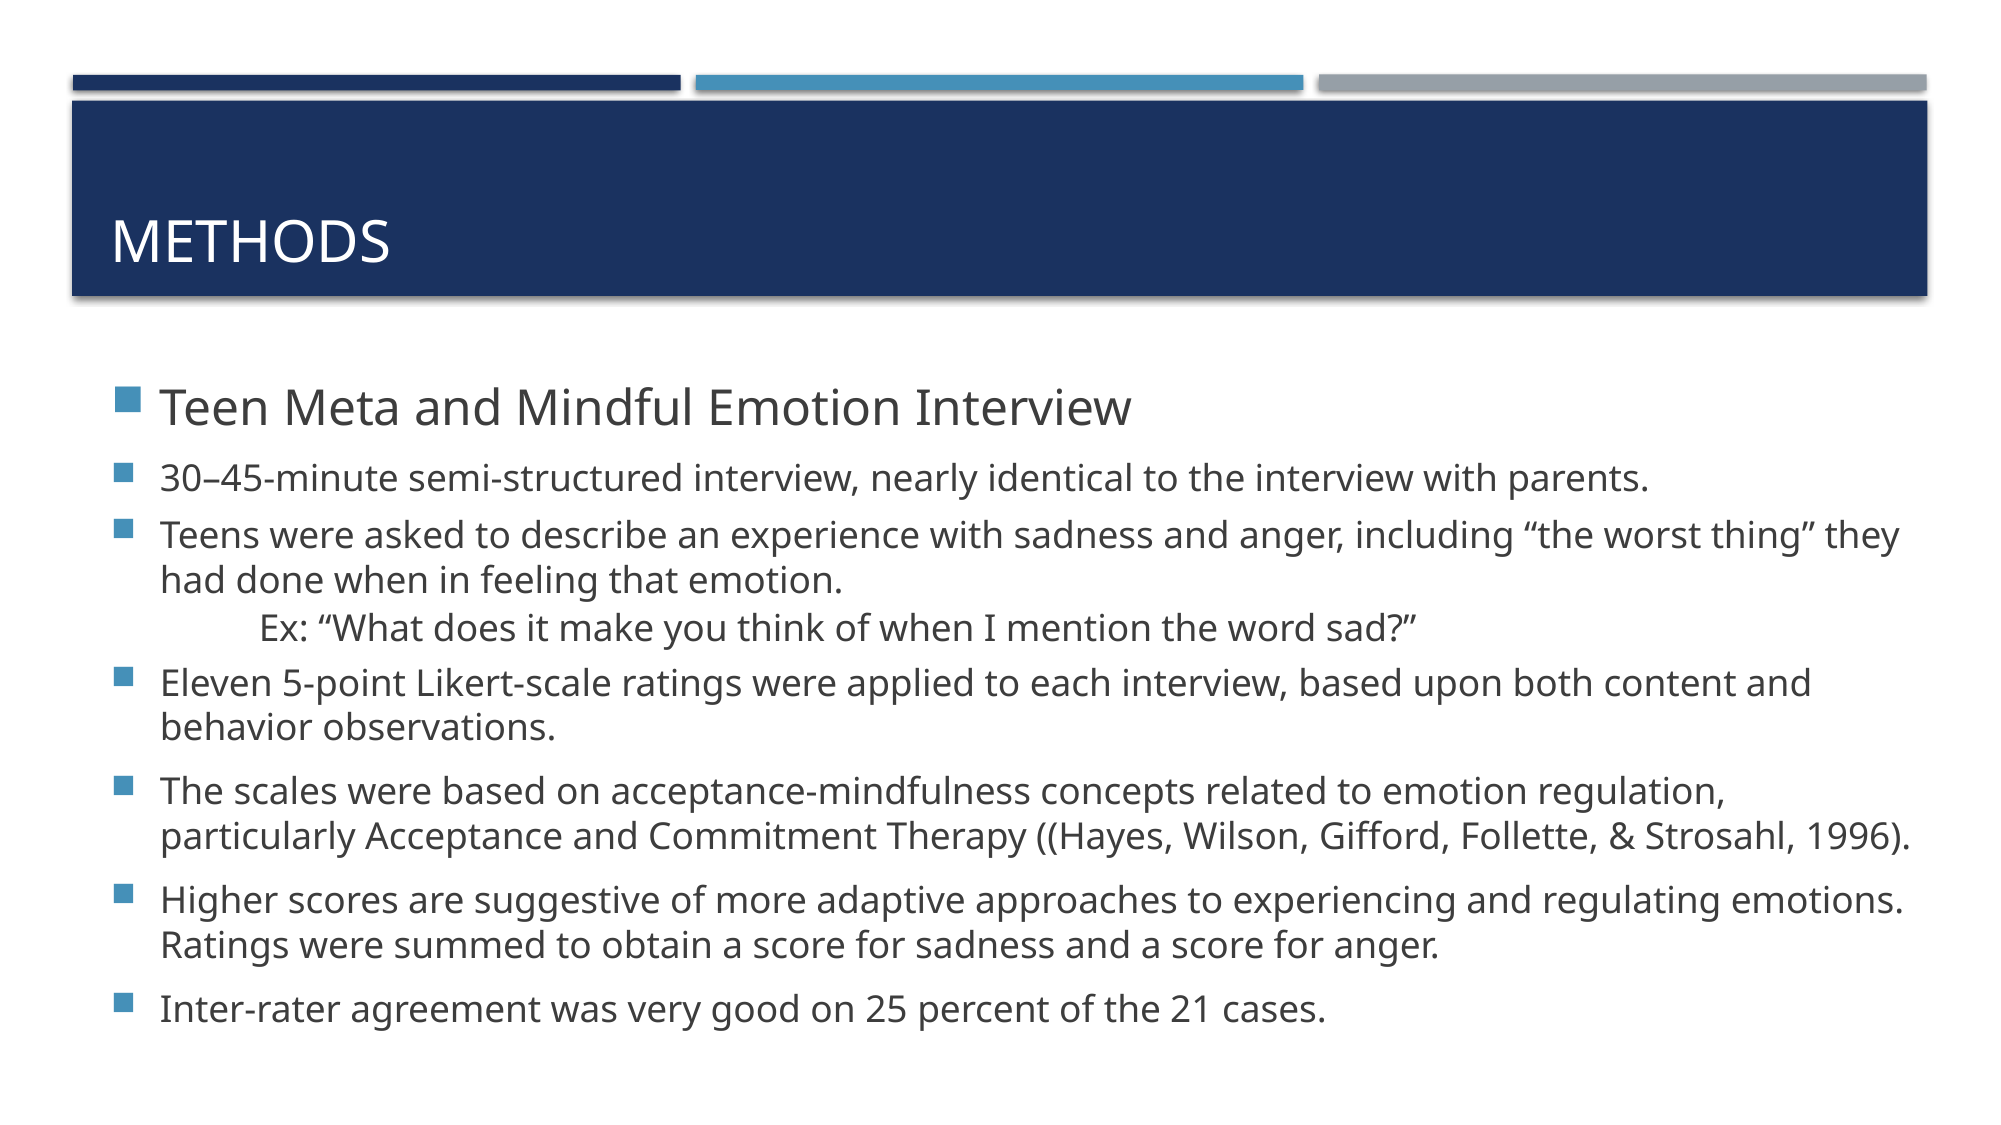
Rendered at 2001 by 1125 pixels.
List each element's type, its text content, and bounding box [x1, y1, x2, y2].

list Teen Meta and Mindful Emotion Interview 30–45-minute semi-structured interview, nearly identical to the interview with parents. Teens were asked to describe an experience with sadness and anger, including “the worst thing” they had done when in feeling that emotion. Ex: “What does it make you think of when I mention the word sad?” Eleven 5-point Likert-scale ratings were applied to each interview, based upon both content and behavior observations. The scales were based on acceptance-mindfulness concepts related to emotion regulation, particularly Acceptance and Commitment Therapy ((Hayes, Wilson, Gifford, Follette, & Strosahl, 1996). Higher scores are suggestive of more adaptive approaches to experiencing and regulating emotions. Ratings were summed to obtain a score for sadness and a score for anger. Inter-rater agreement was very good on 25 percent of the 21 cases. [95, 357, 1940, 1048]
title Methods [95, 115, 1905, 282]
